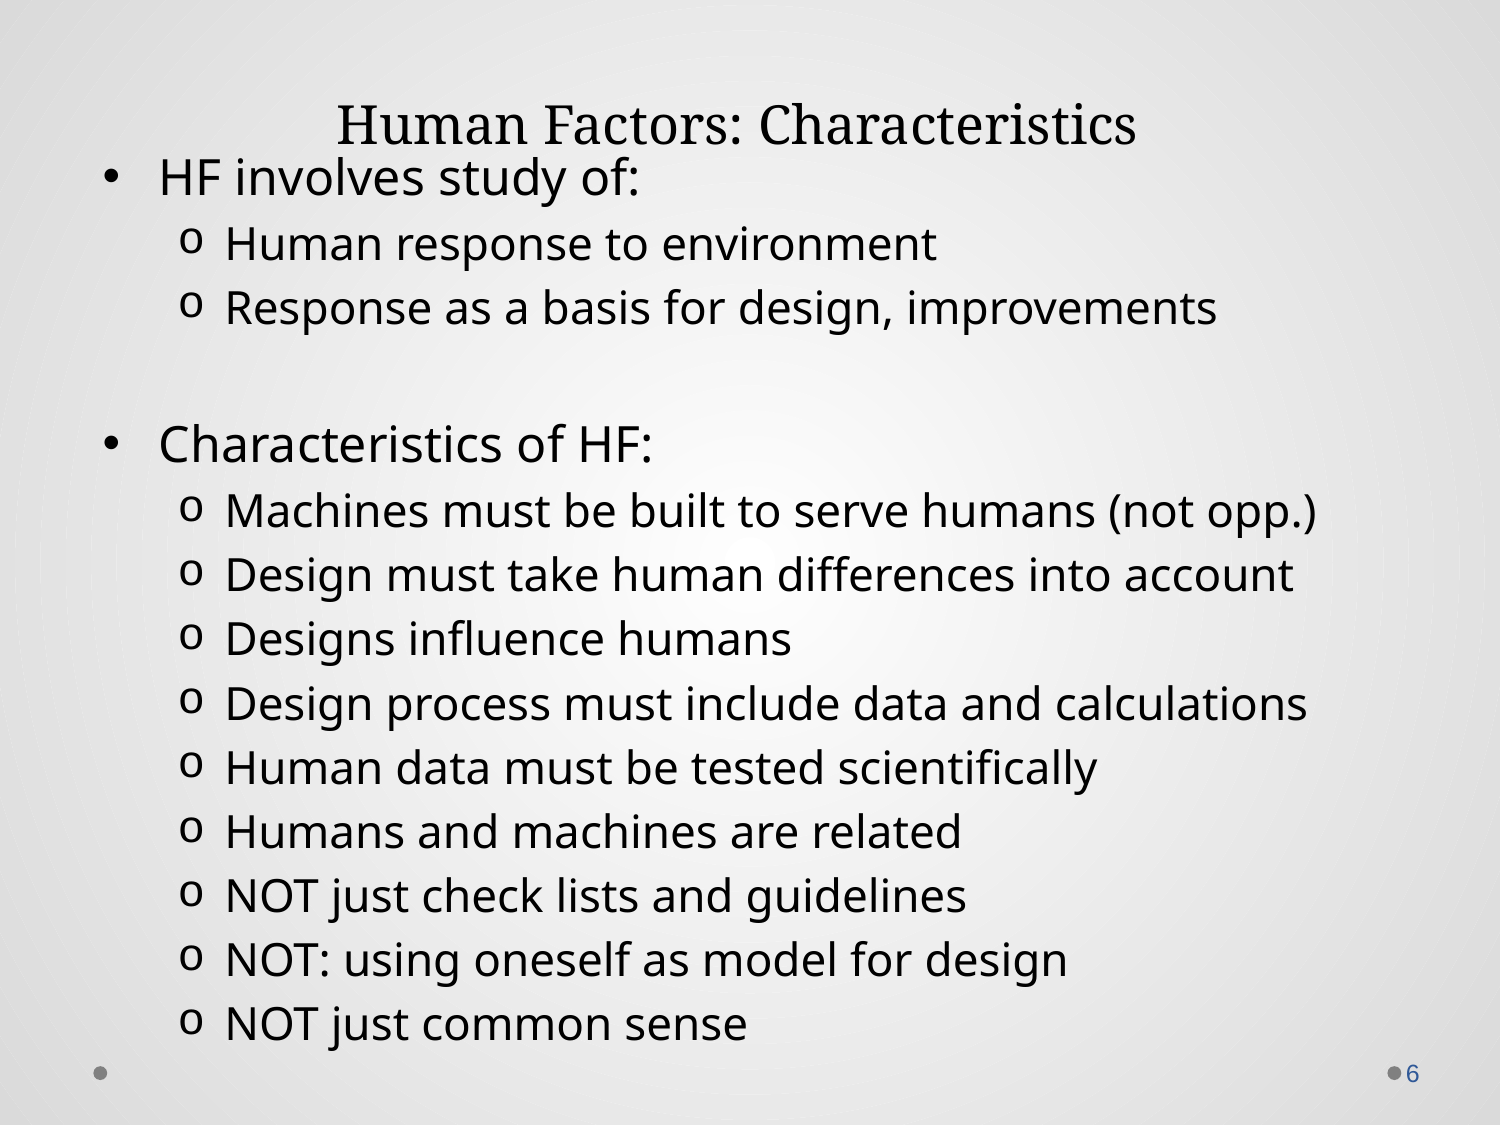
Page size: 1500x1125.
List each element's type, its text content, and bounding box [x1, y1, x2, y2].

slide_number 6 [1401, 1042, 1494, 1103]
title Human Factors: Characteristics [62, 62, 1413, 163]
list HF involves study of: Human response to environment Response as a basis for design, improvements Characteristics of HF: Machines must be built to serve humans (not opp.) Design must take human differences into account Designs influence humans Design process must include data and calculations Human data must be tested scientifically Humans and machines are related NOT just check lists and guidelines NOT: using oneself as model for design NOT just common sense [87, 137, 1438, 1113]
